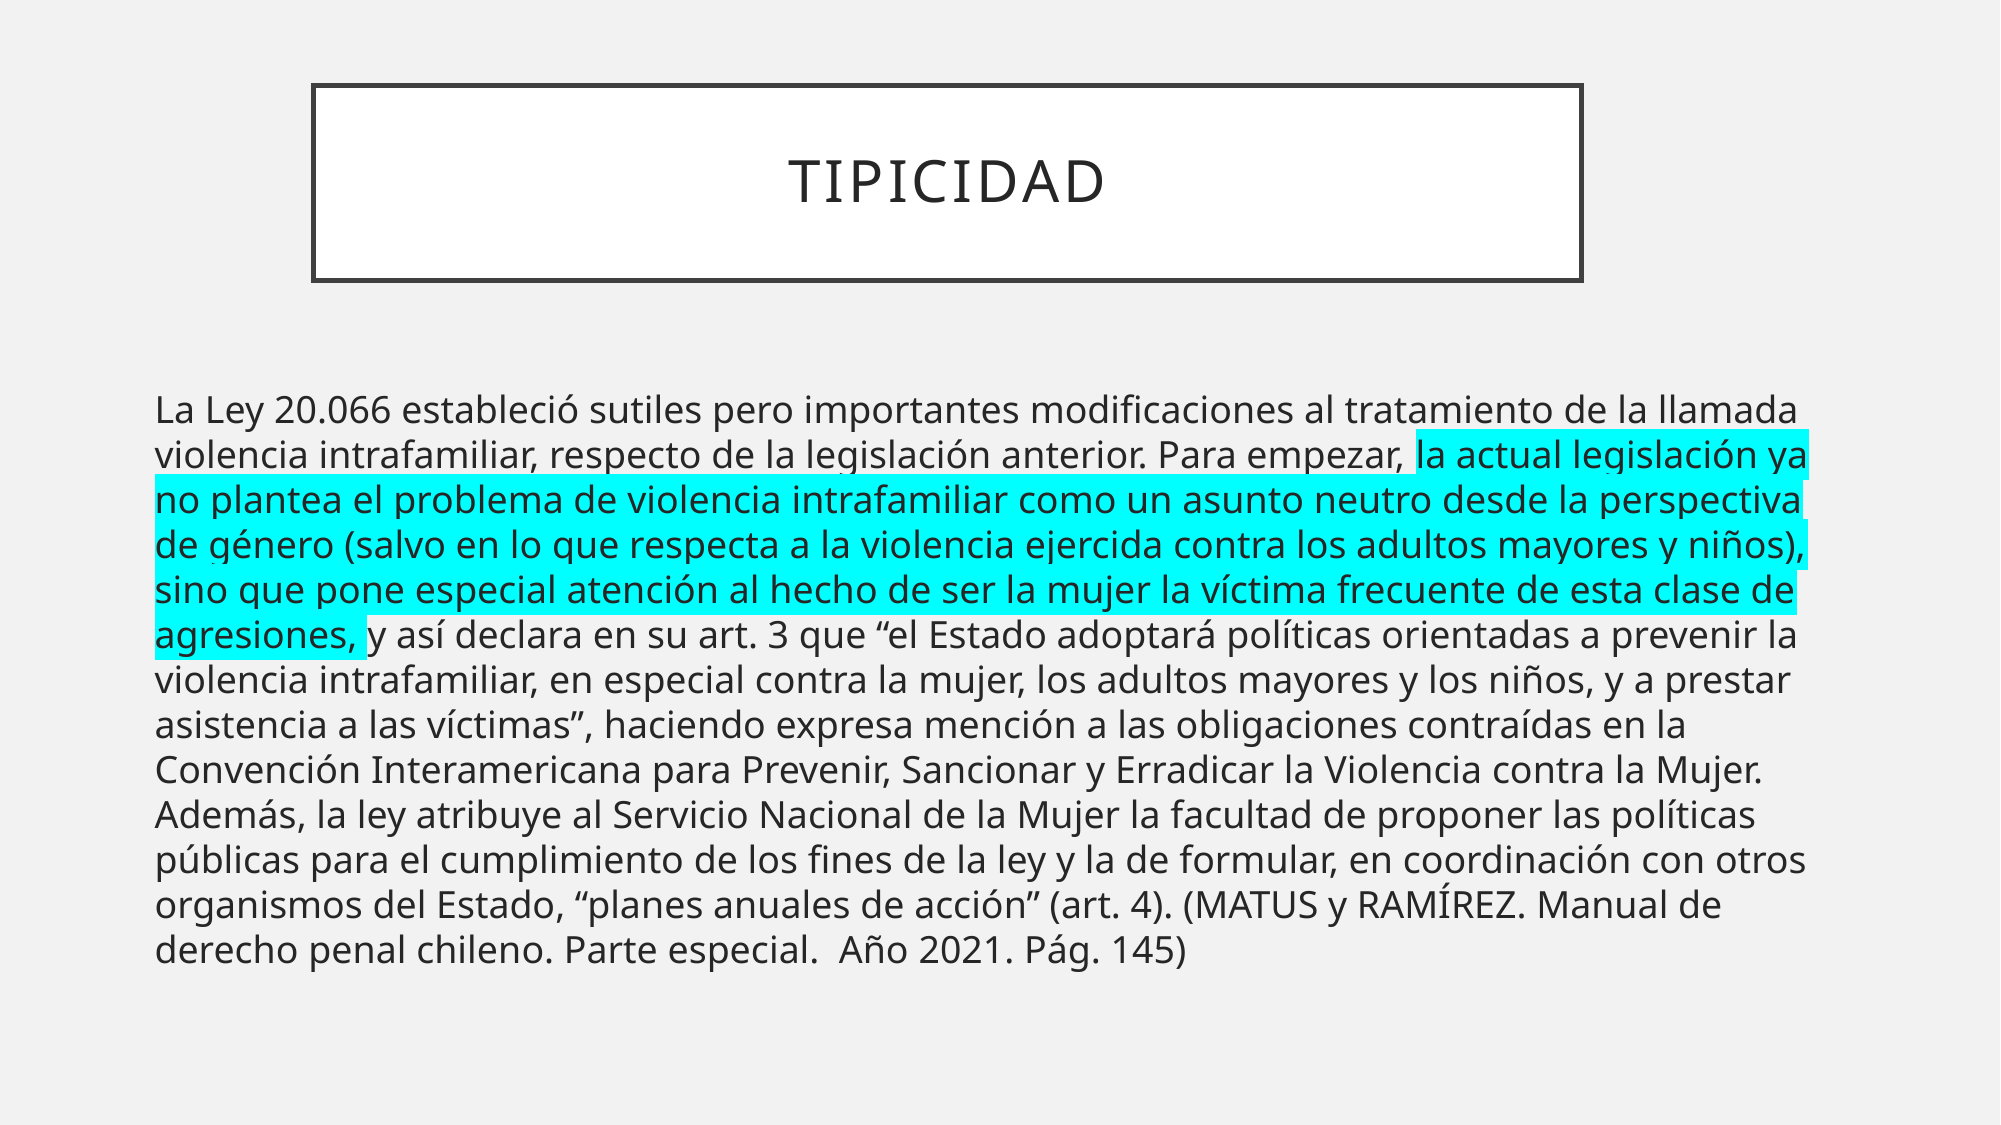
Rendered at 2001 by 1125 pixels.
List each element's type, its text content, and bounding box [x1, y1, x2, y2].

title Tipicidad [311, 83, 1584, 283]
list La Ley 20.066 estableció sutiles pero importantes modificaciones al tratamiento de la llamada violencia intrafamiliar, respecto de la legislación anterior. Para empezar, la actual legislación ya no plantea el problema de violencia intrafamiliar como un asunto neutro desde la perspectiva de género (salvo en lo que respecta a la violencia ejercida contra los adultos mayores y niños), sino que pone especial atención al hecho de ser la mujer la víctima frecuente de esta clase de agresiones, y así declara en su art. 3 que “el Estado adoptará políticas orientadas a prevenir la violencia intrafamiliar, en especial contra la mujer, los adultos mayores y los niños, y a prestar asistencia a las víctimas”, haciendo expresa mención a las obligaciones contraídas en la Convención Interamericana para Prevenir, Sancionar y Erradicar la Violencia contra la Mujer. Además, la ley atribuye al Servicio Nacional de la Mujer la facultad de proponer las políticas públicas para el cumplimiento de los fines de la ley y la de formular, en coordinación con otros organismos del Estado, “planes anuales de acción” (art. 4). (MATUS y RAMÍREZ. Manual de derecho penal chileno. Parte especial. Año 2021. Pág. 145) [139, 378, 1835, 1040]
